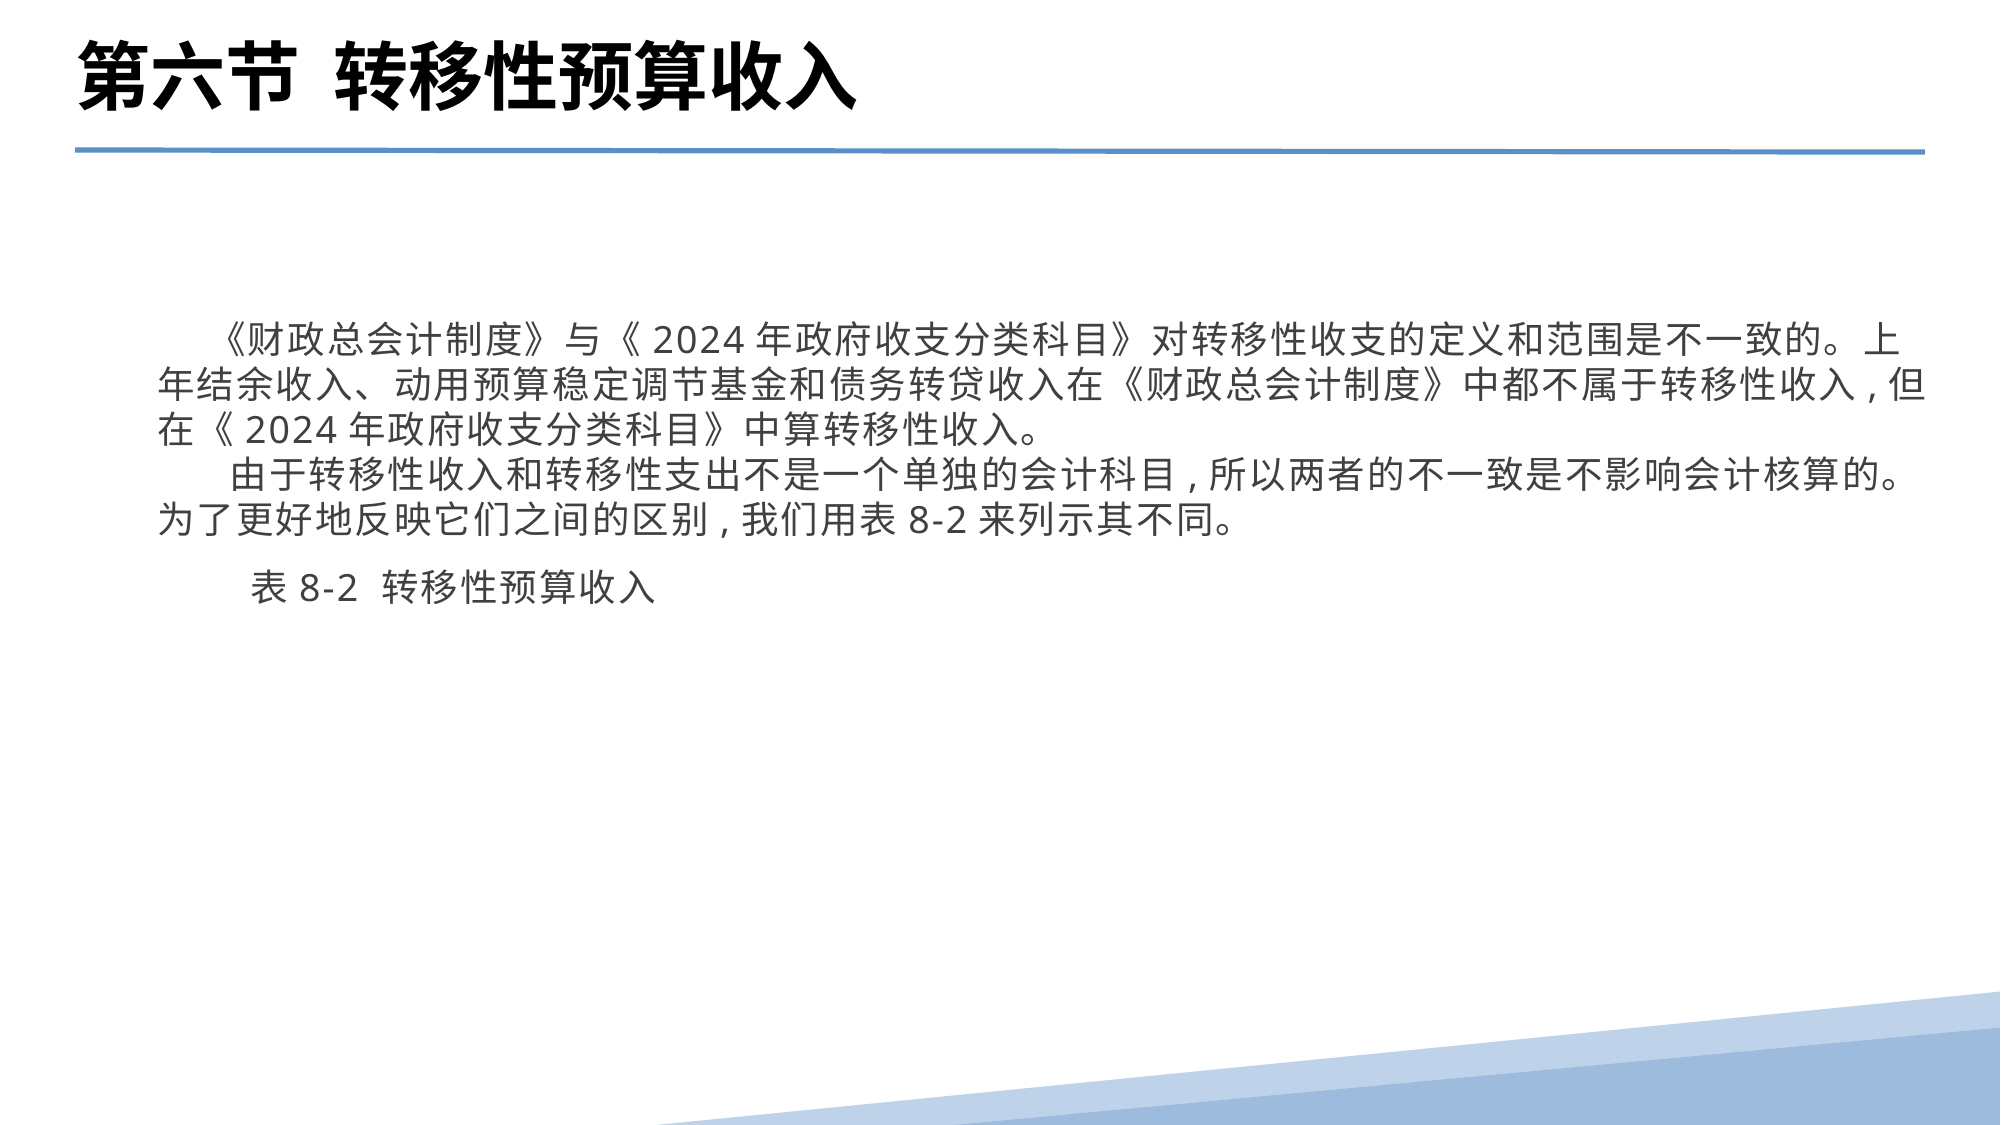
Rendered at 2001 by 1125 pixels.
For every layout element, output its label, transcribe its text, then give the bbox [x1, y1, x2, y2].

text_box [74, 149, 1925, 153]
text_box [656, 991, 2000, 1125]
text_box 第六节 转移性预算收入 [75, 24, 1925, 125]
text_box 《财政总会计制度》与《2024年政府收支分类科目》对转移性收支的定义和范围是不一致的。上年结余收入、动用预算稳定调节基金和债务转贷收入在《财政总会计制度》中都不属于转移性收入,但在《2024年政府收支分类科目》中算转移性收入。 由于转移性收入和转移性支出不是一个单独的会计科目,所以两者的不一致是不影响会计核算的。为了更好地反映它们之间的区别,我们用表8-2来列示其不同。 表8-2 转移性预算收入 [146, 169, 1943, 755]
